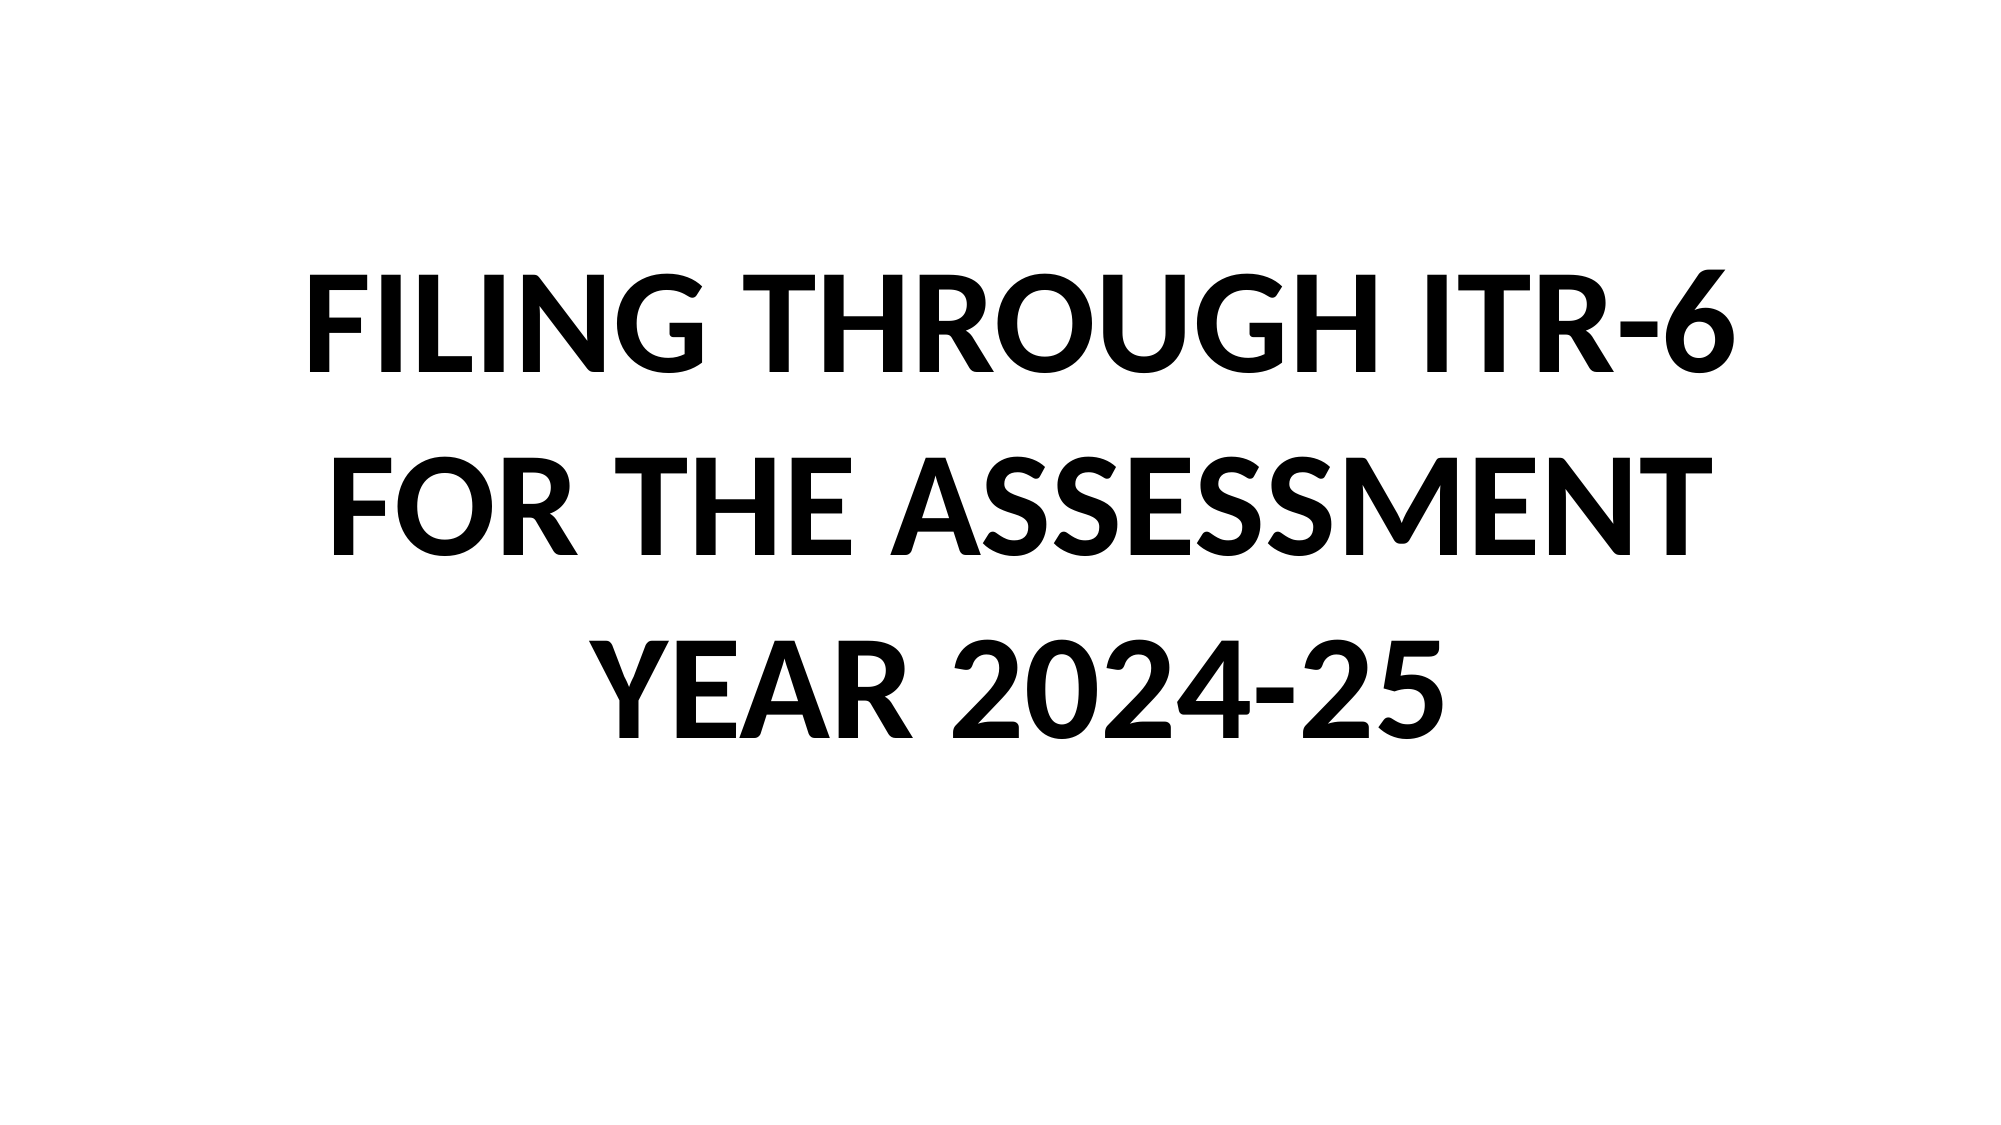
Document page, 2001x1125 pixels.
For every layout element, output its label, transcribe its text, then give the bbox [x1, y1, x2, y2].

subtitle FILING THROUGH ITR-6 FOR THE ASSESSMENT YEAR 2024-25 [183, 154, 1859, 869]
